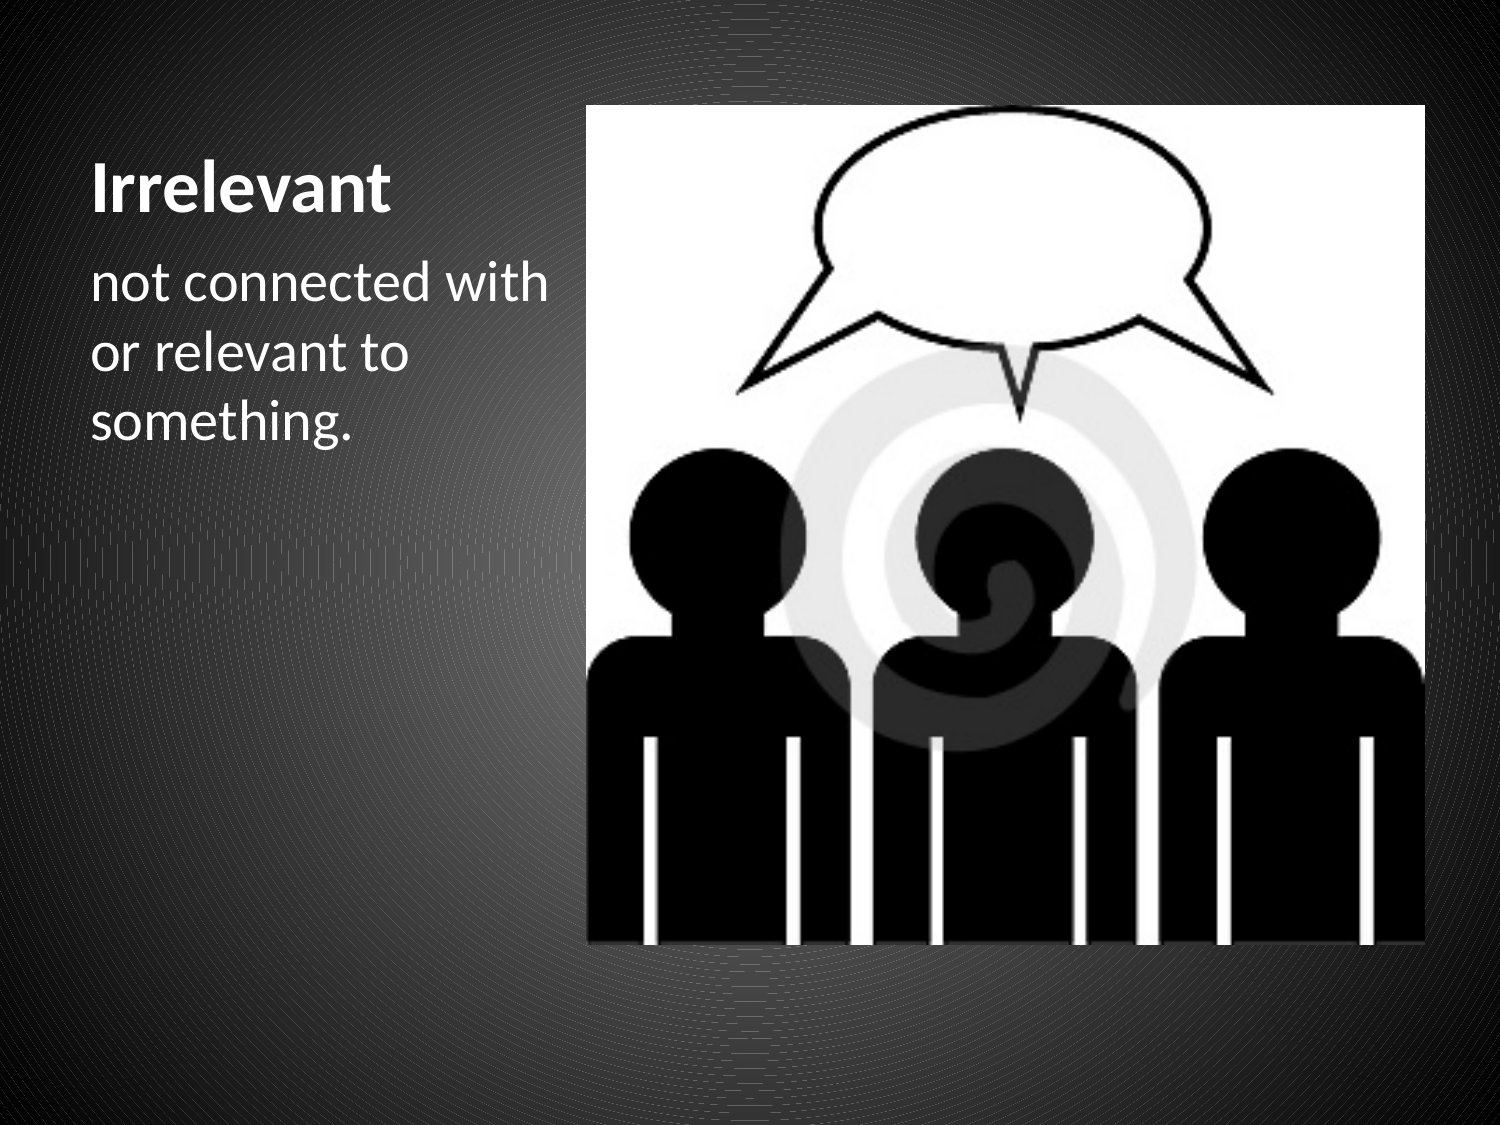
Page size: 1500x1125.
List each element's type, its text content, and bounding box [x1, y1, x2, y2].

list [586, 44, 1426, 1006]
list not connected with or relevant to something. [75, 235, 569, 1005]
title Irrelevant [75, 44, 569, 235]
